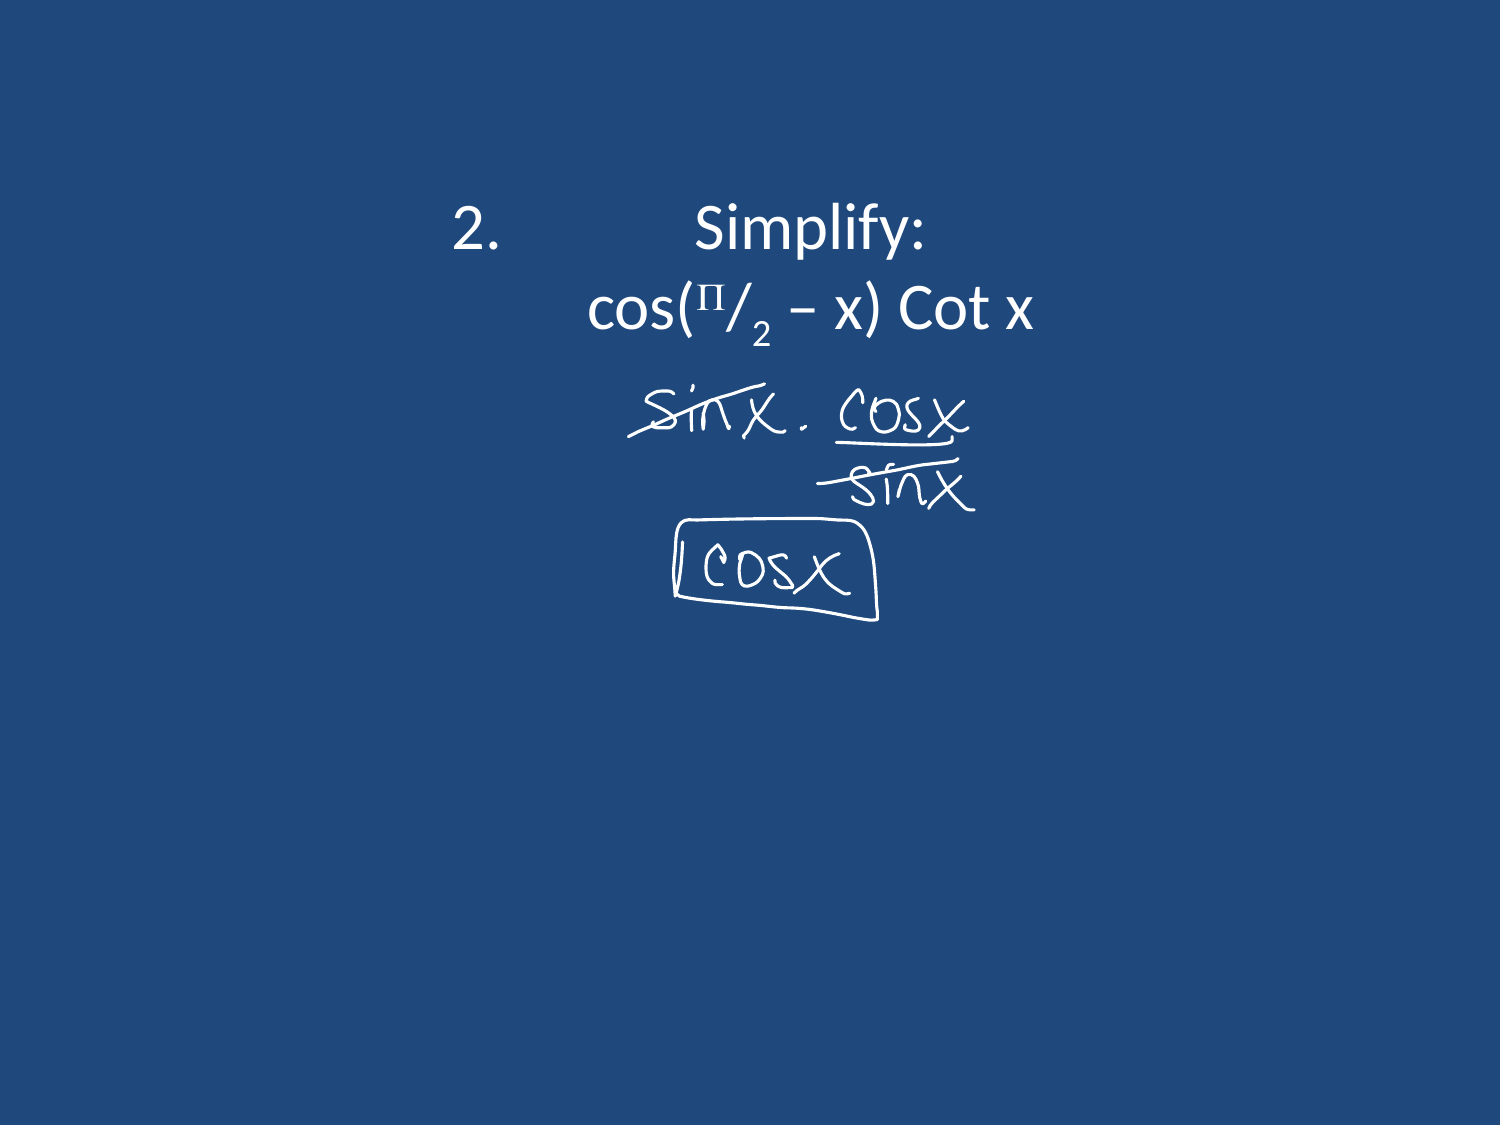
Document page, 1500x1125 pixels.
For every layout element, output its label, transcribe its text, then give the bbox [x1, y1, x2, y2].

title Simplify: cos(/2 – x) Cot x [75, 174, 1425, 363]
